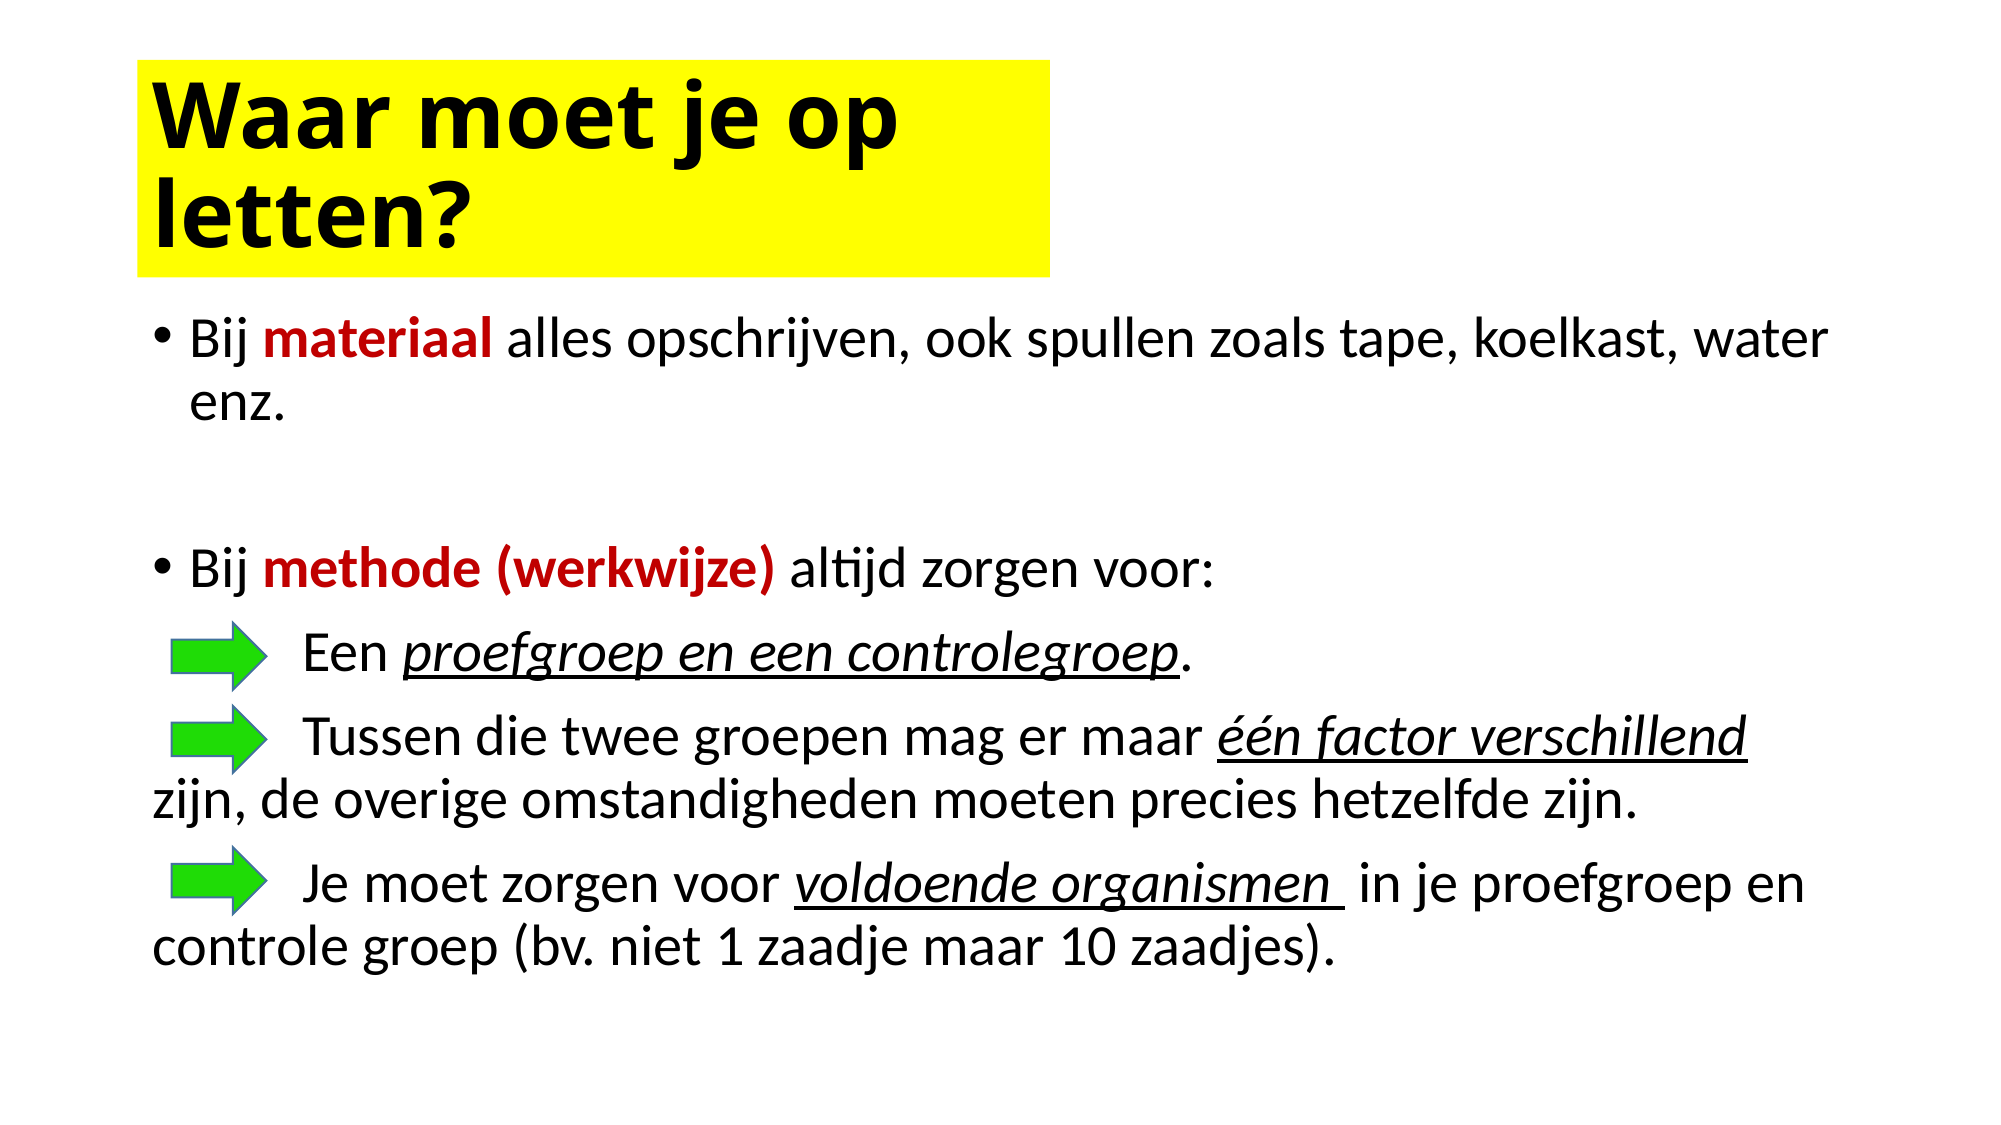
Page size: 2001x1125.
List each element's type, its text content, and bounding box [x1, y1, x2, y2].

text_box [170, 620, 268, 693]
title Waar moet je op letten? [137, 59, 1050, 278]
text_box [170, 844, 268, 917]
text_box [170, 703, 268, 776]
list Bij materiaal alles opschrijven, ook spullen zoals tape, koelkast, water enz. Bij methode (werkwijze) altijd zorgen voor: Een proefgroep en een controlegroep. Tussen die twee groepen mag er maar één factor verschillend zijn, de overige omstandigheden moeten precies hetzelfde zijn. Je moet zorgen voor voldoende organismen in je proefgroep en controle groep (bv. niet 1 zaadje maar 10 zaadjes). [137, 299, 1863, 1014]
